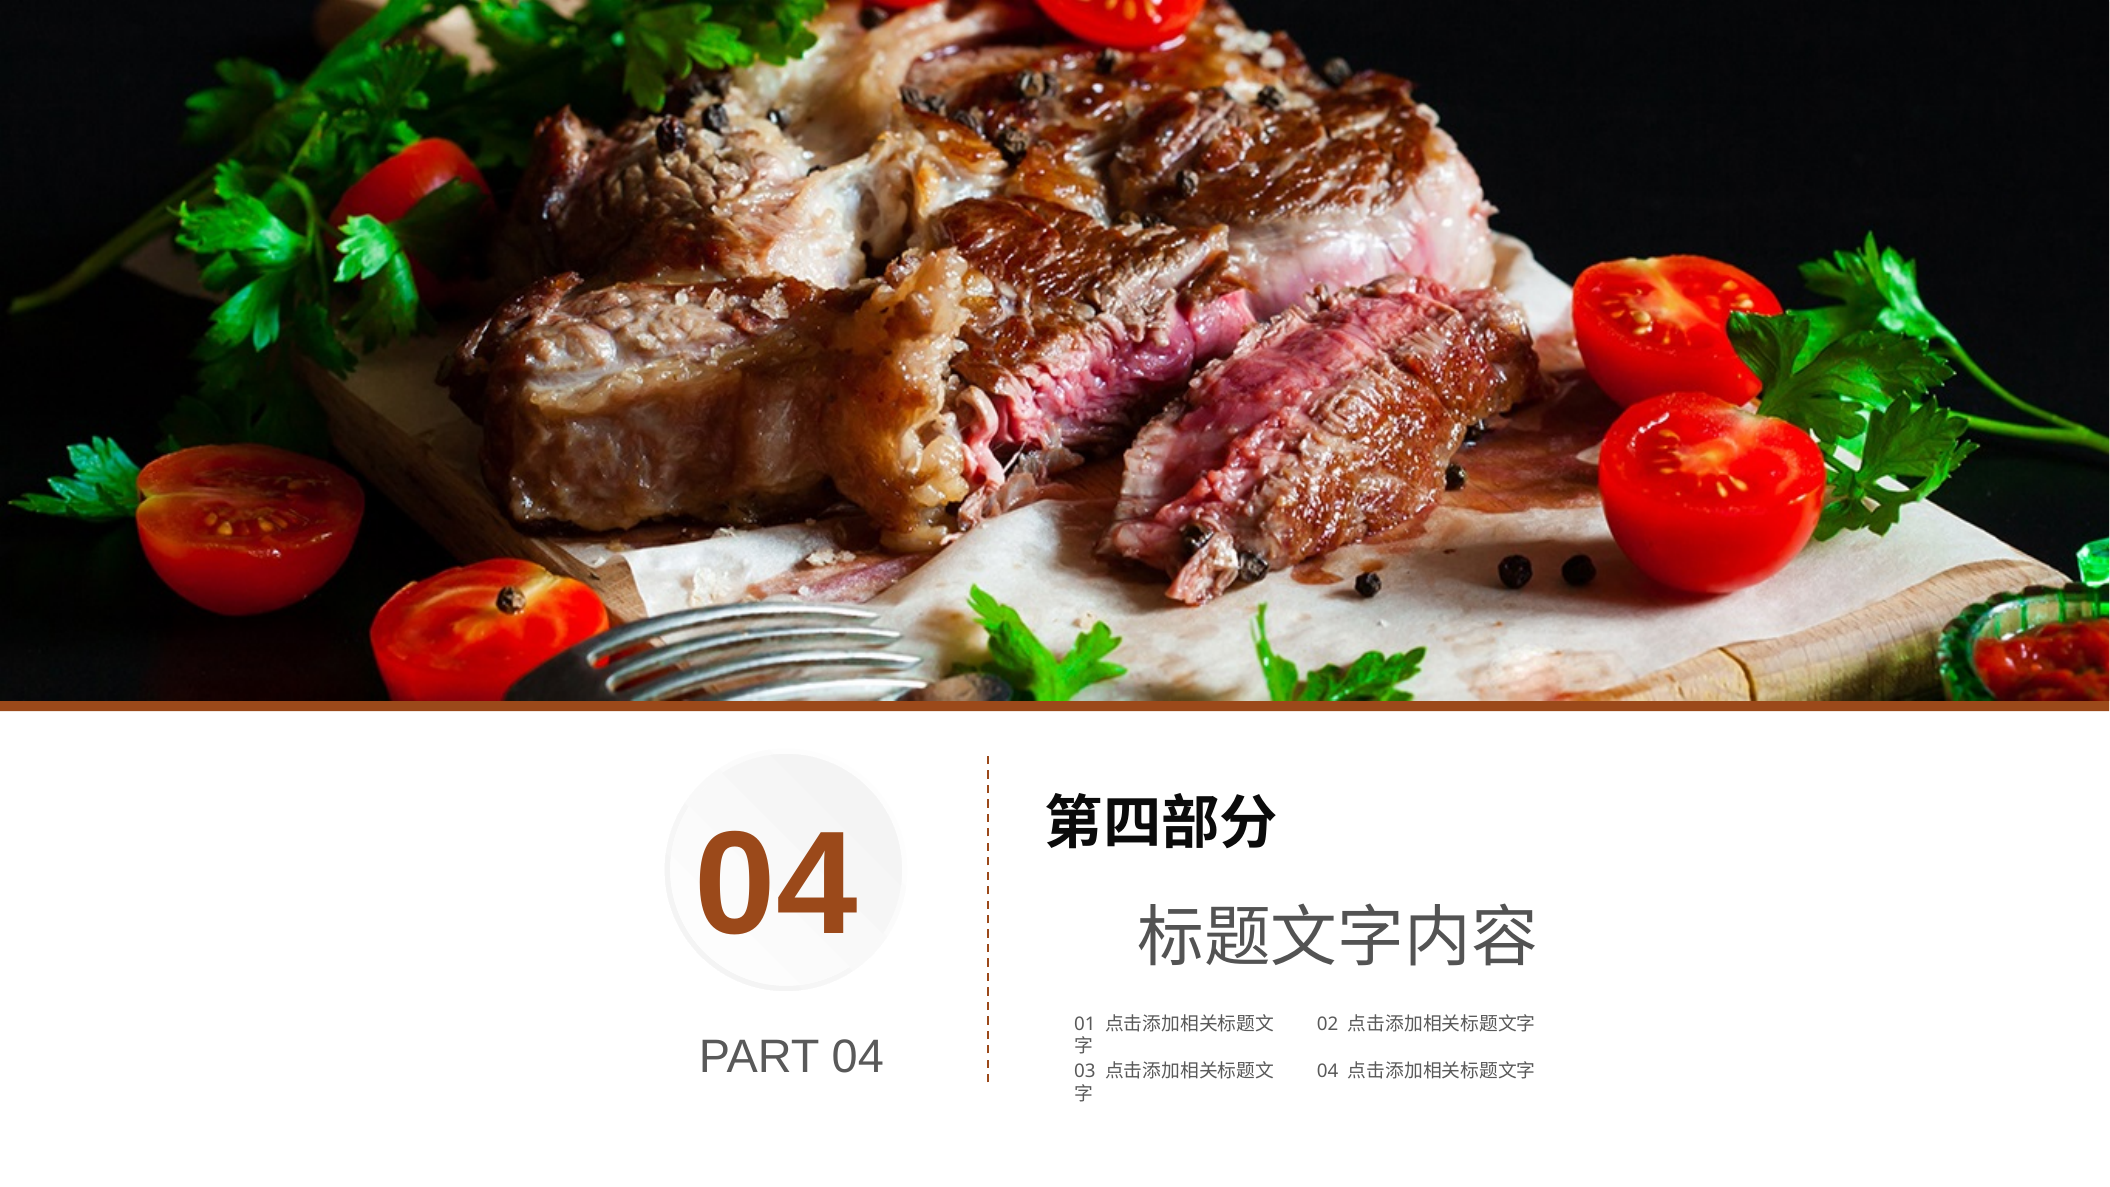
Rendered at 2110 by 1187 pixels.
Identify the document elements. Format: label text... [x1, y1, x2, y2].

text_box [0, 0, 2110, 702]
text_box 02 点击添加相关标题文字 [1302, 1004, 1560, 1042]
text_box 04 点击添加相关标题文字 [1302, 1052, 1560, 1089]
text_box 01 点击添加相关标题文字 [1060, 1004, 1306, 1052]
text_box PART 04 [698, 1025, 908, 1082]
text_box 03 点击添加相关标题文字 [1060, 1052, 1306, 1112]
text_box [0, 702, 2110, 712]
text_box 第四部分 标题文字内容 [1011, 777, 1568, 989]
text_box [664, 748, 908, 991]
